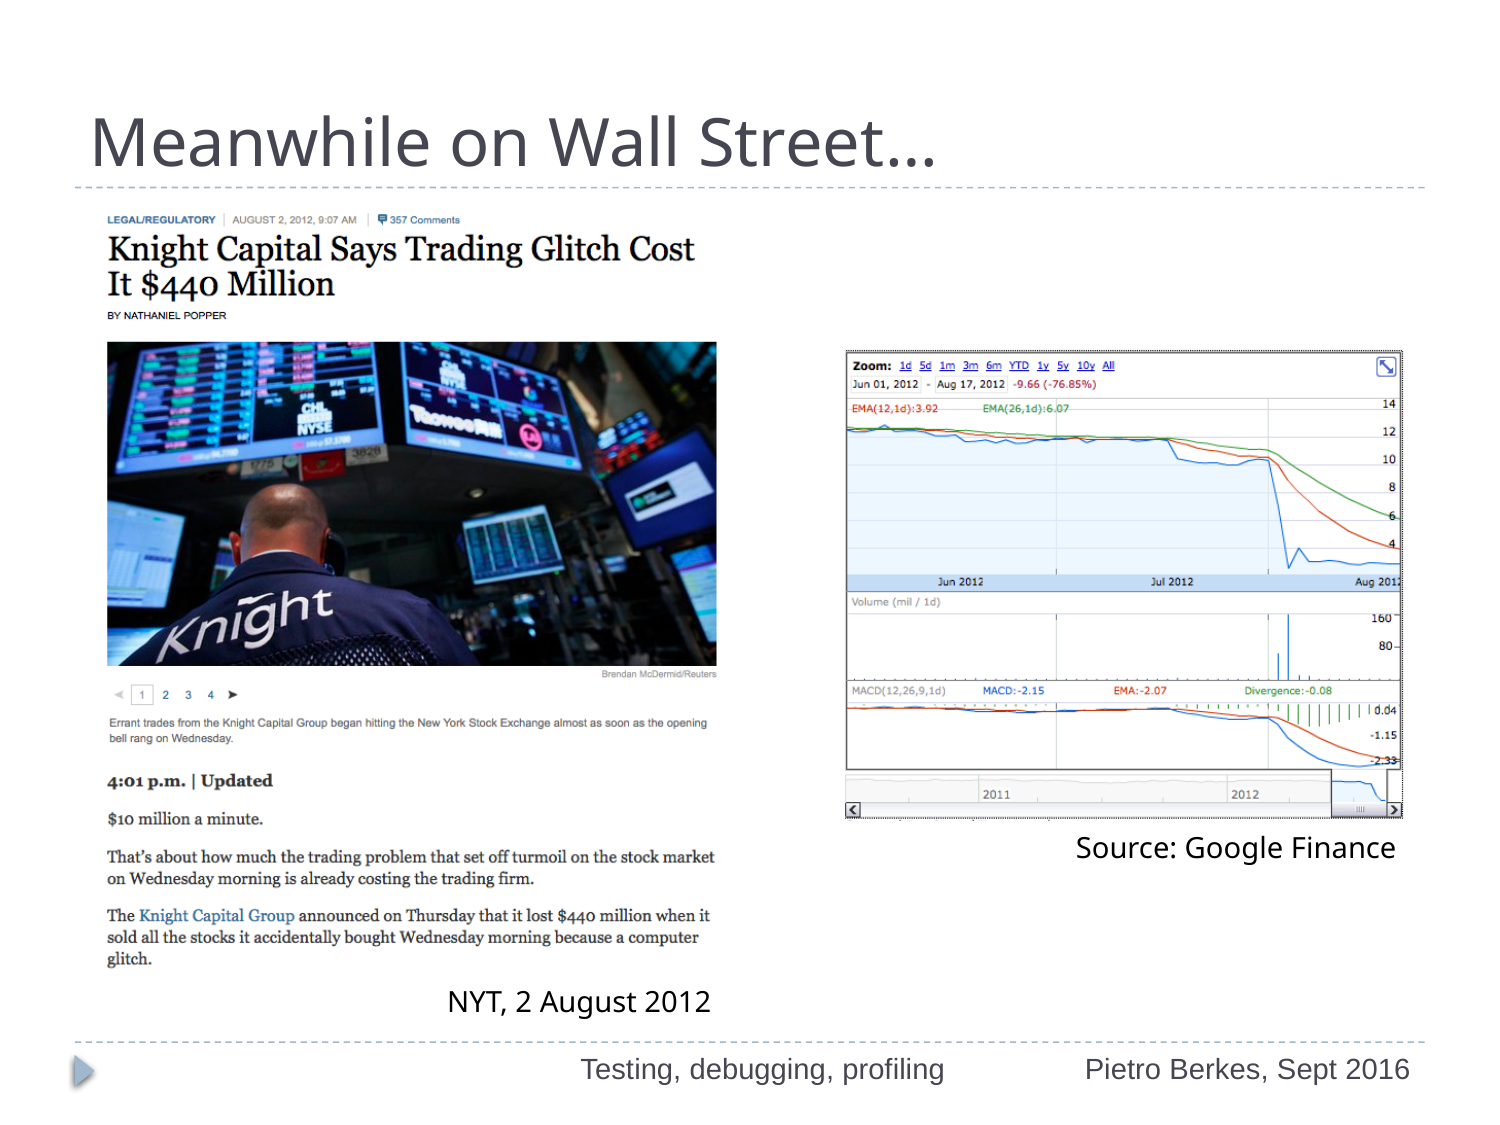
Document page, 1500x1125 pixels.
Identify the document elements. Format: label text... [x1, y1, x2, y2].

picture [844, 349, 1412, 821]
footer Testing, debugging, profiling [475, 1042, 1050, 1103]
text_box NYT, 2 August 2012 [242, 996, 727, 1026]
picture [97, 207, 733, 983]
text_box Source: Google Finance [927, 834, 1412, 872]
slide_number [1050, 1042, 1426, 1103]
title Meanwhile on Wall Street… [75, 37, 1425, 188]
